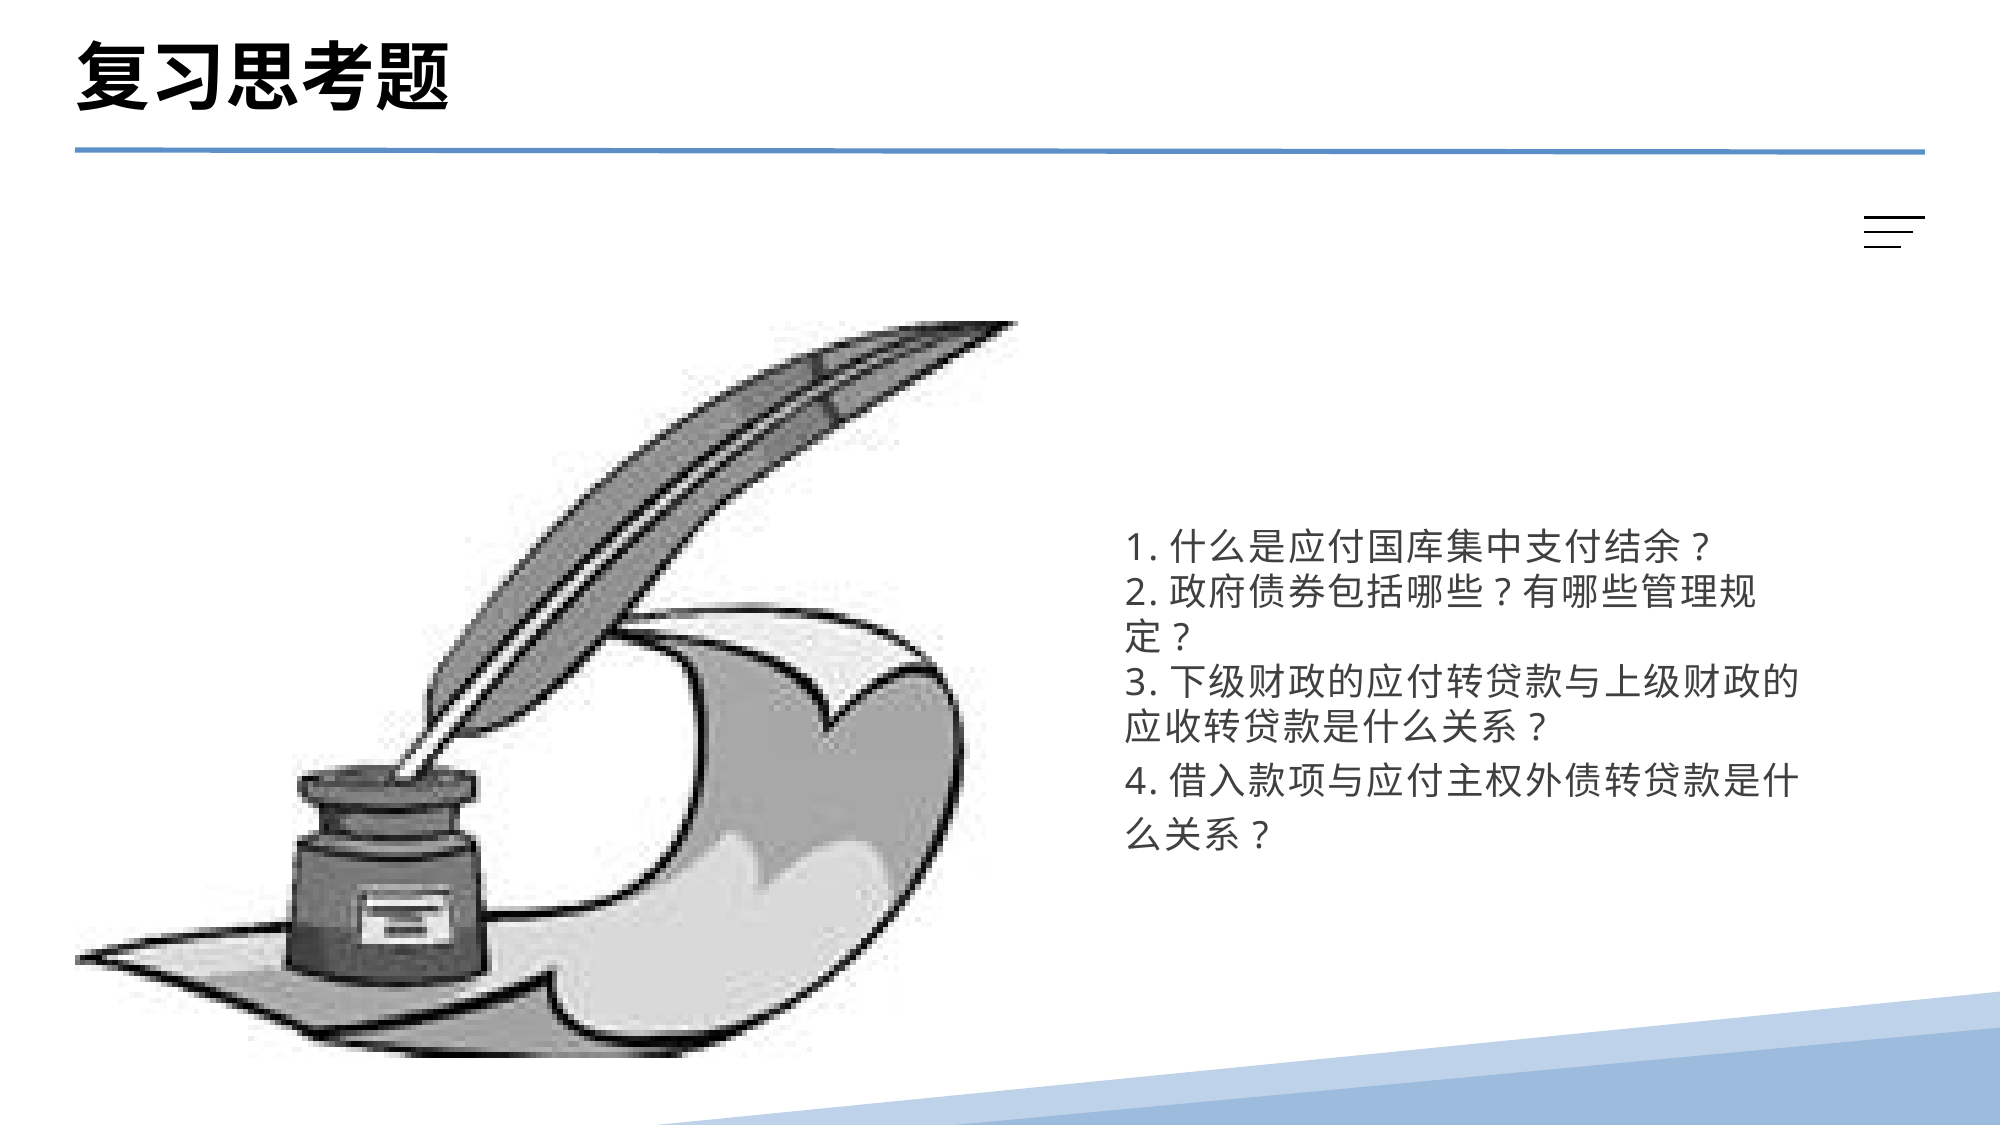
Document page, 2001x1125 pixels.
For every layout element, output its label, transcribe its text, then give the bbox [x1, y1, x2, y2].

text_box 复习思考题 [75, 24, 1925, 125]
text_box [656, 991, 2000, 1125]
text_box 1.什么是应付国库集中支付结余? 2.政府债券包括哪些?有哪些管理规定? 3.下级财政的应付转贷款与上级财政的应收转贷款是什么关系? 4.借入款项与应付主权外债转贷款是什么关系? [1114, 385, 1827, 991]
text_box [74, 149, 1925, 153]
picture [74, 321, 1019, 1058]
